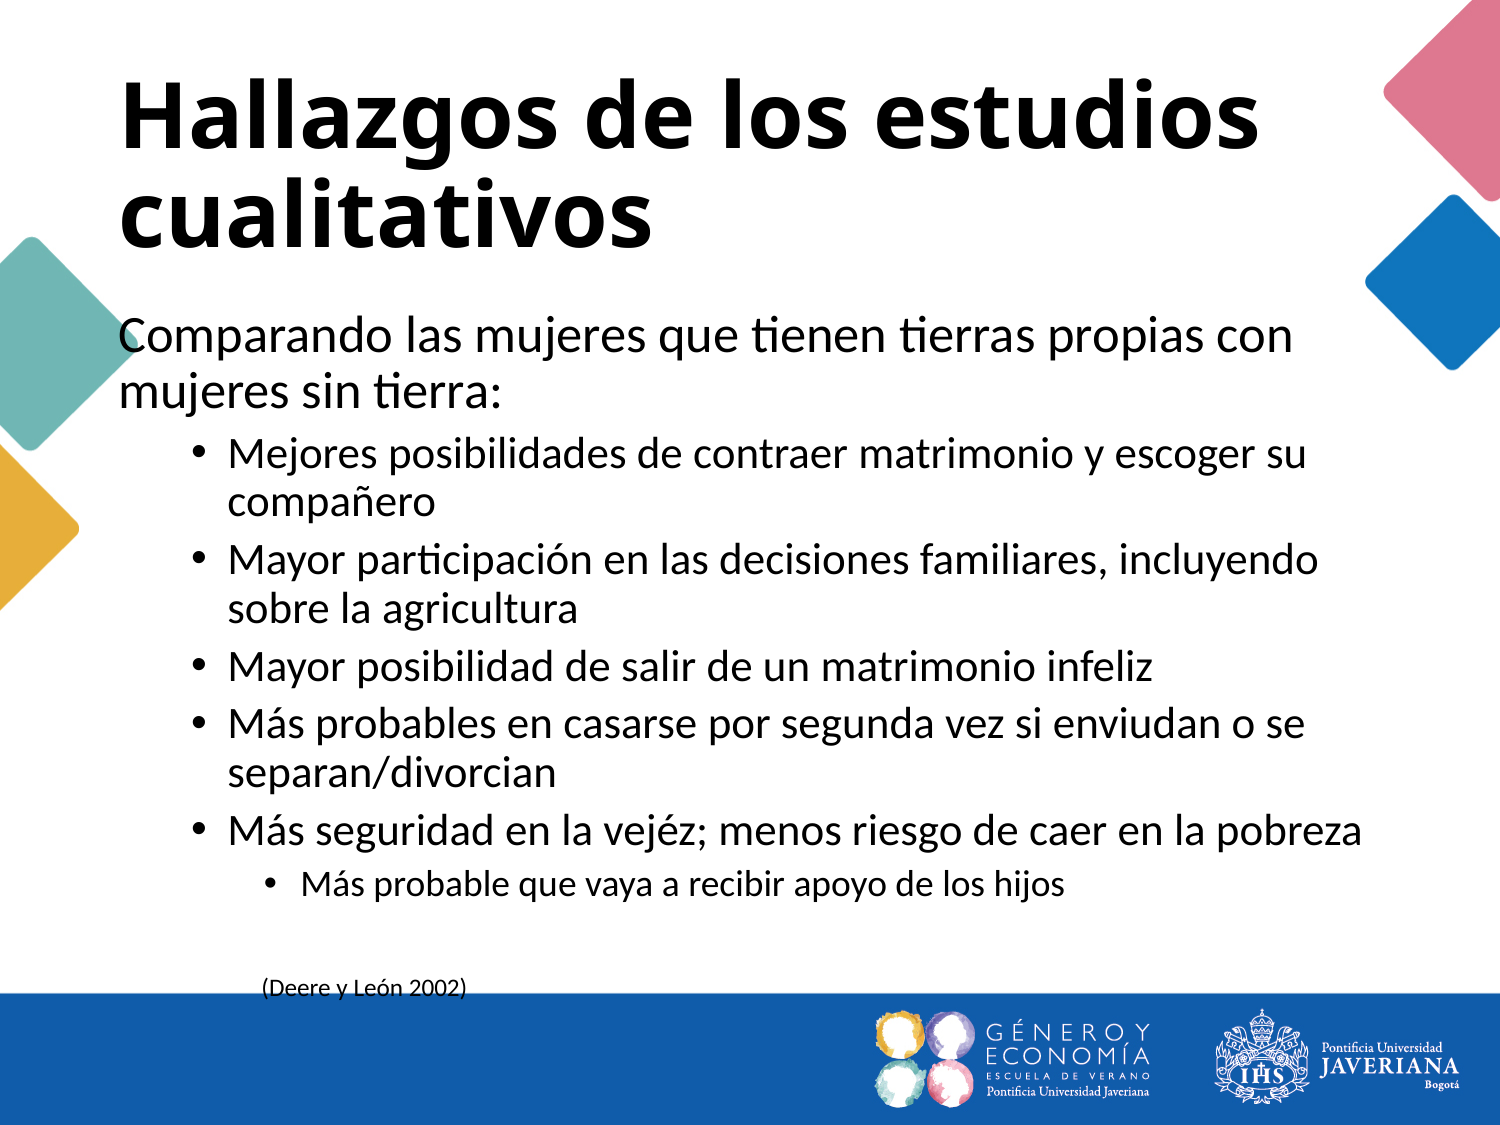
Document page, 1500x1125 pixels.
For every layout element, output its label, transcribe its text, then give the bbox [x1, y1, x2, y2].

title Hallazgos de los estudios cualitativos [103, 59, 1397, 278]
list Comparando las mujeres que tienen tierras propias con mujeres sin tierra: Mejores posibilidades de contraer matrimonio y escoger su compañero Mayor participación en las decisiones familiares, incluyendo sobre la agricultura Mayor posibilidad de salir de un matrimonio infeliz Más probables en casarse por segunda vez si enviudan o se separan/divorcian Más seguridad en la vejéz; menos riesgo de caer en la pobreza Más probable que vaya a recibir apoyo de los hijos (Deere y León 2002) [103, 299, 1397, 1014]
picture [0, 0, 1500, 1125]
